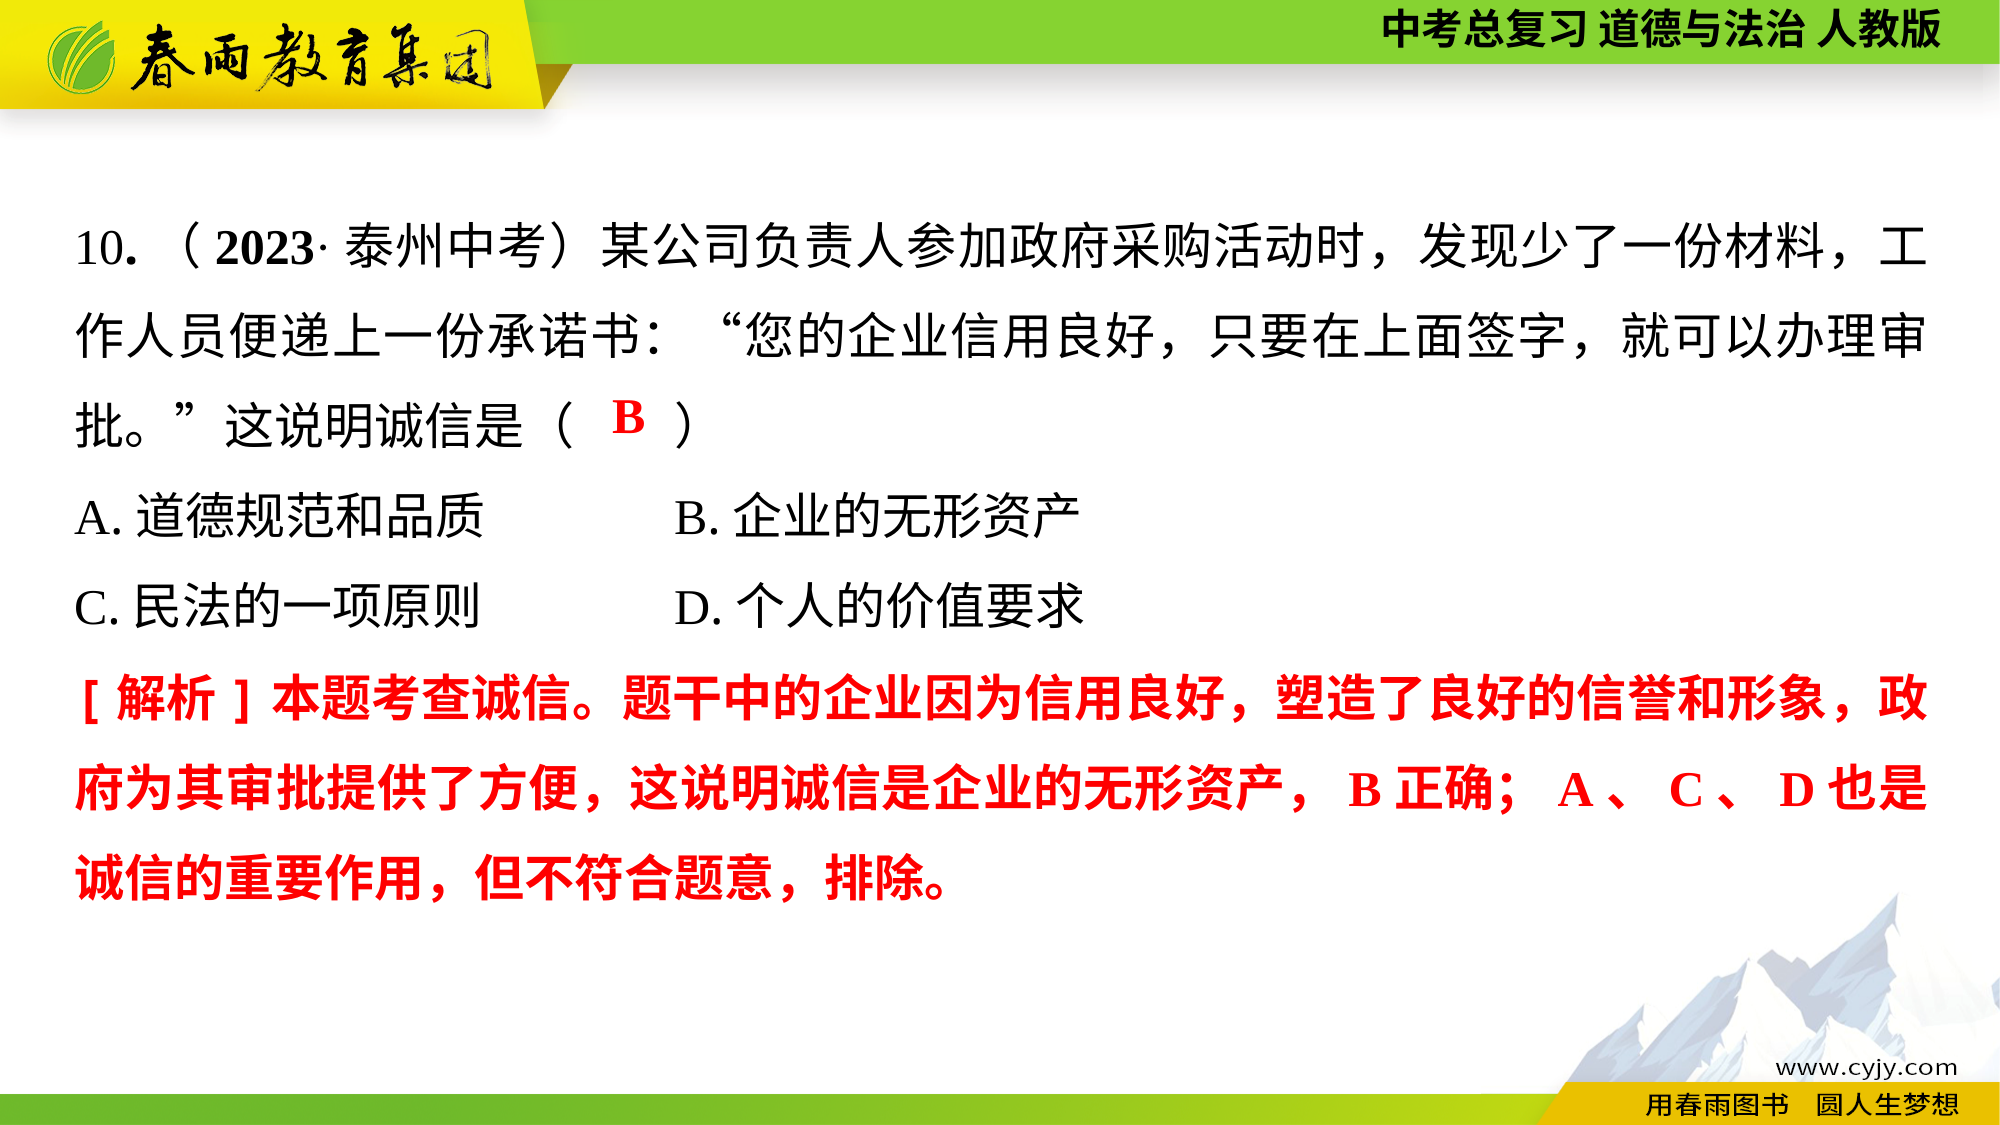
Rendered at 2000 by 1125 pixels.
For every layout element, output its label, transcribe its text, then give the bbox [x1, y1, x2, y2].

picture [0, 0, 2000, 1125]
text_box B [597, 376, 661, 452]
list 10.（2023·泰州中考）某公司负责人参加政府采购活动时，发现少了一份材料，工作人员便递上一份承诺书：“您的企业信用良好，只要在上面签字，就可以办理审批。”这说明诚信是（ ） A.道德规范和品质 B.企业的无形资产 C.民法的一项原则 D.个人的价值要求 [59, 176, 1944, 628]
text_box [解析]本题考查诚信。题干中的企业因为信用良好，塑造了良好的信誉和形象，政府为其审批提供了方便，这说明诚信是企业的无形资产，B正确；A、C、D也是诚信的重要作用，但不符合题意，排除。 [59, 628, 1944, 914]
